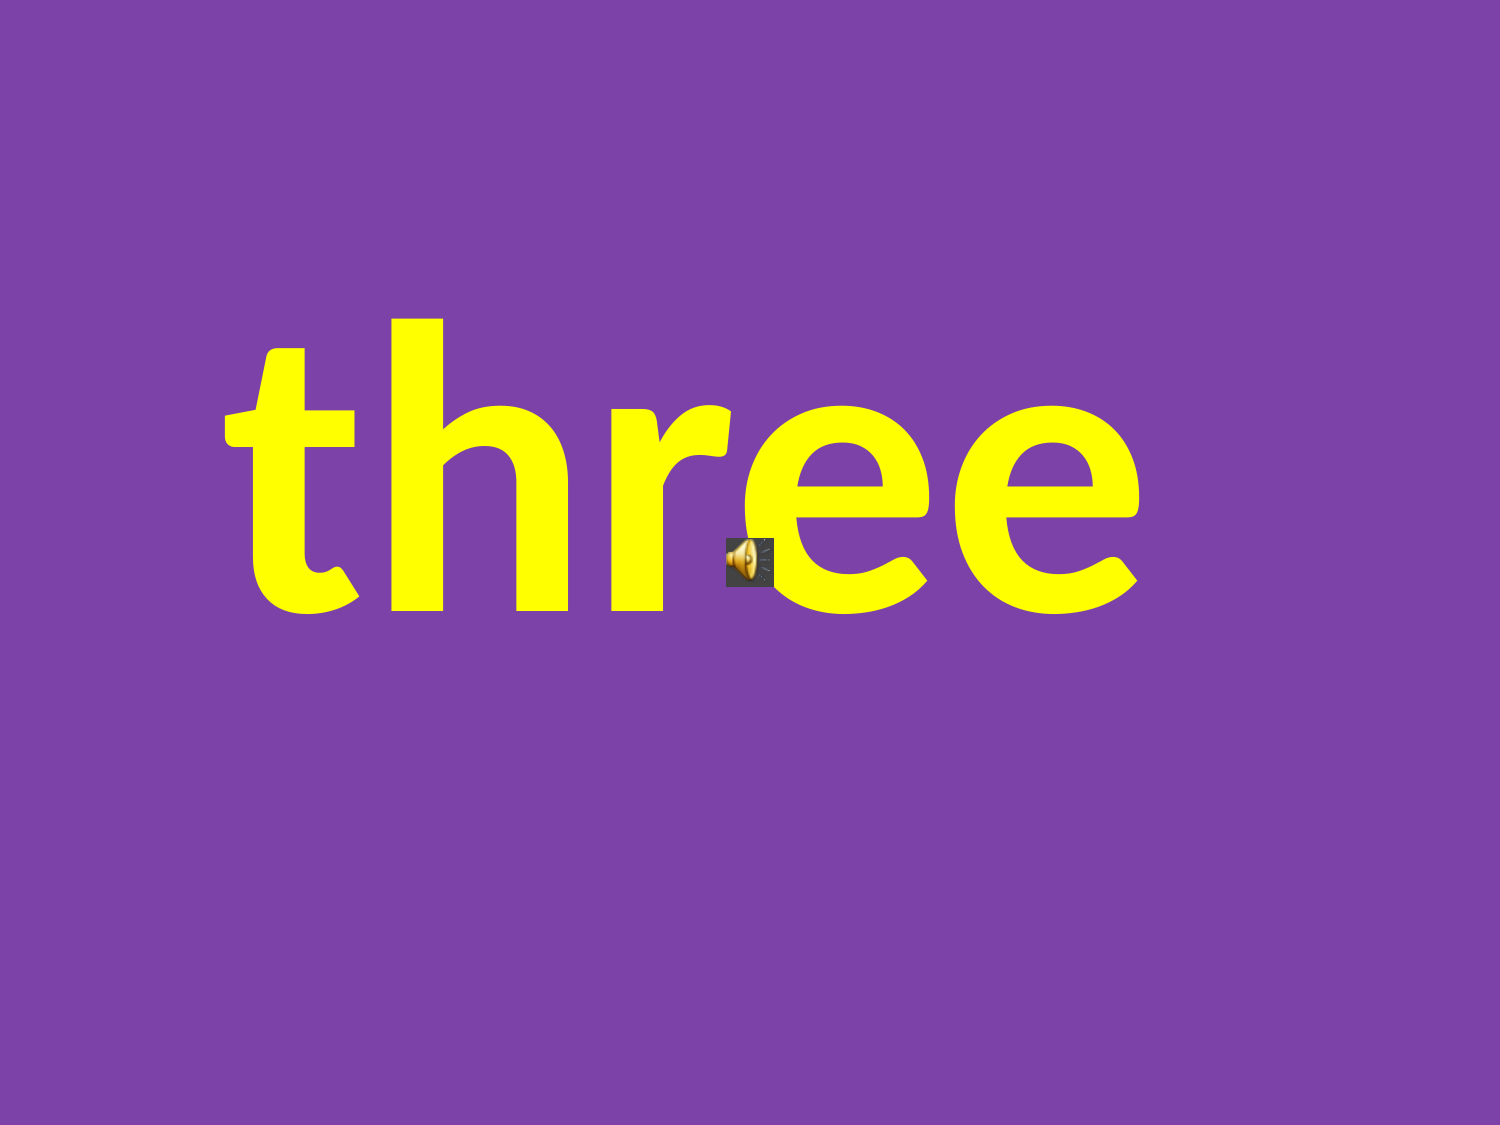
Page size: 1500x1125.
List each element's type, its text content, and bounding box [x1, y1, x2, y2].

picture [724, 537, 776, 588]
text_box three [187, 187, 1188, 703]
